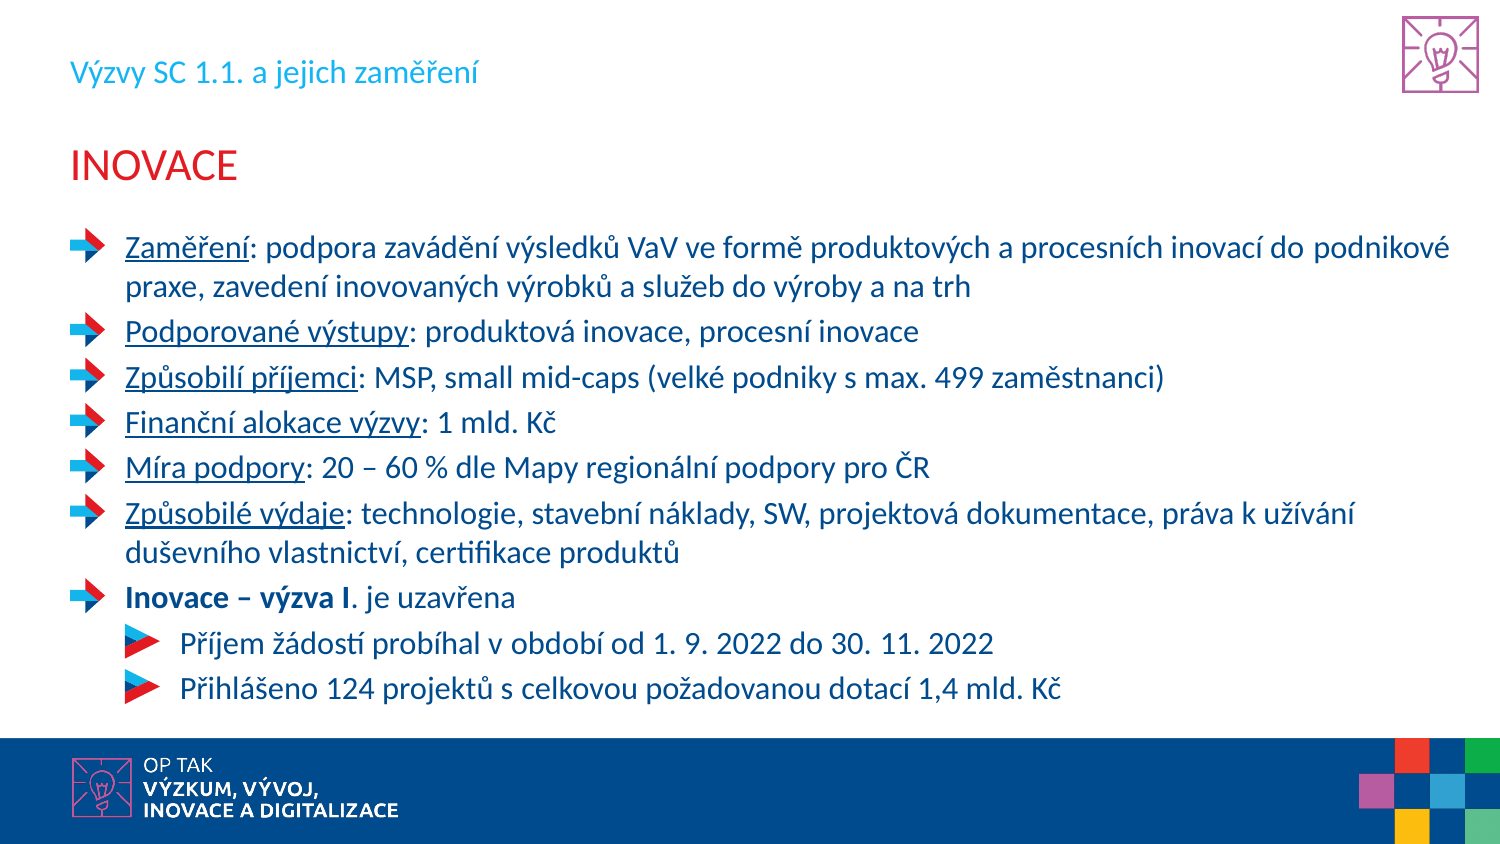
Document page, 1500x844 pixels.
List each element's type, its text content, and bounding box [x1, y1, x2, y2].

title Výzvy SC 1.1. a jejich zaměření [70, 50, 1368, 75]
picture [72, 756, 398, 819]
picture [1359, 738, 1500, 844]
picture [1402, 16, 1479, 93]
list INOVACE Zaměření: podpora zavádění výsledků VaV ve formě produktových a procesních inovací do podnikové praxe, zavedení inovovaných výrobků a služeb do výroby a na trh Podporované výstupy: produktová inovace, procesní inovace Způsobilí příjemci: MSP, small mid-caps (velké podniky s max. 499 zaměstnanci) Finanční alokace výzvy: 1 mld. Kč Míra podpory: 20 – 60 % dle Mapy regionální podpory pro ČR Způsobilé výdaje: technologie, stavební náklady, SW, projektová dokumentace, práva k užívání duševního vlastnictví, certifikace produktů Inovace – výzva I. je uzavřena Příjem žádostí probíhal v období od 1. 9. 2022 do 30. 11. 2022 Přihlášeno 124 projektů s celkovou požadovanou dotací 1,4 mld. Kč [70, 75, 1451, 712]
text_box [55, 755, 769, 830]
